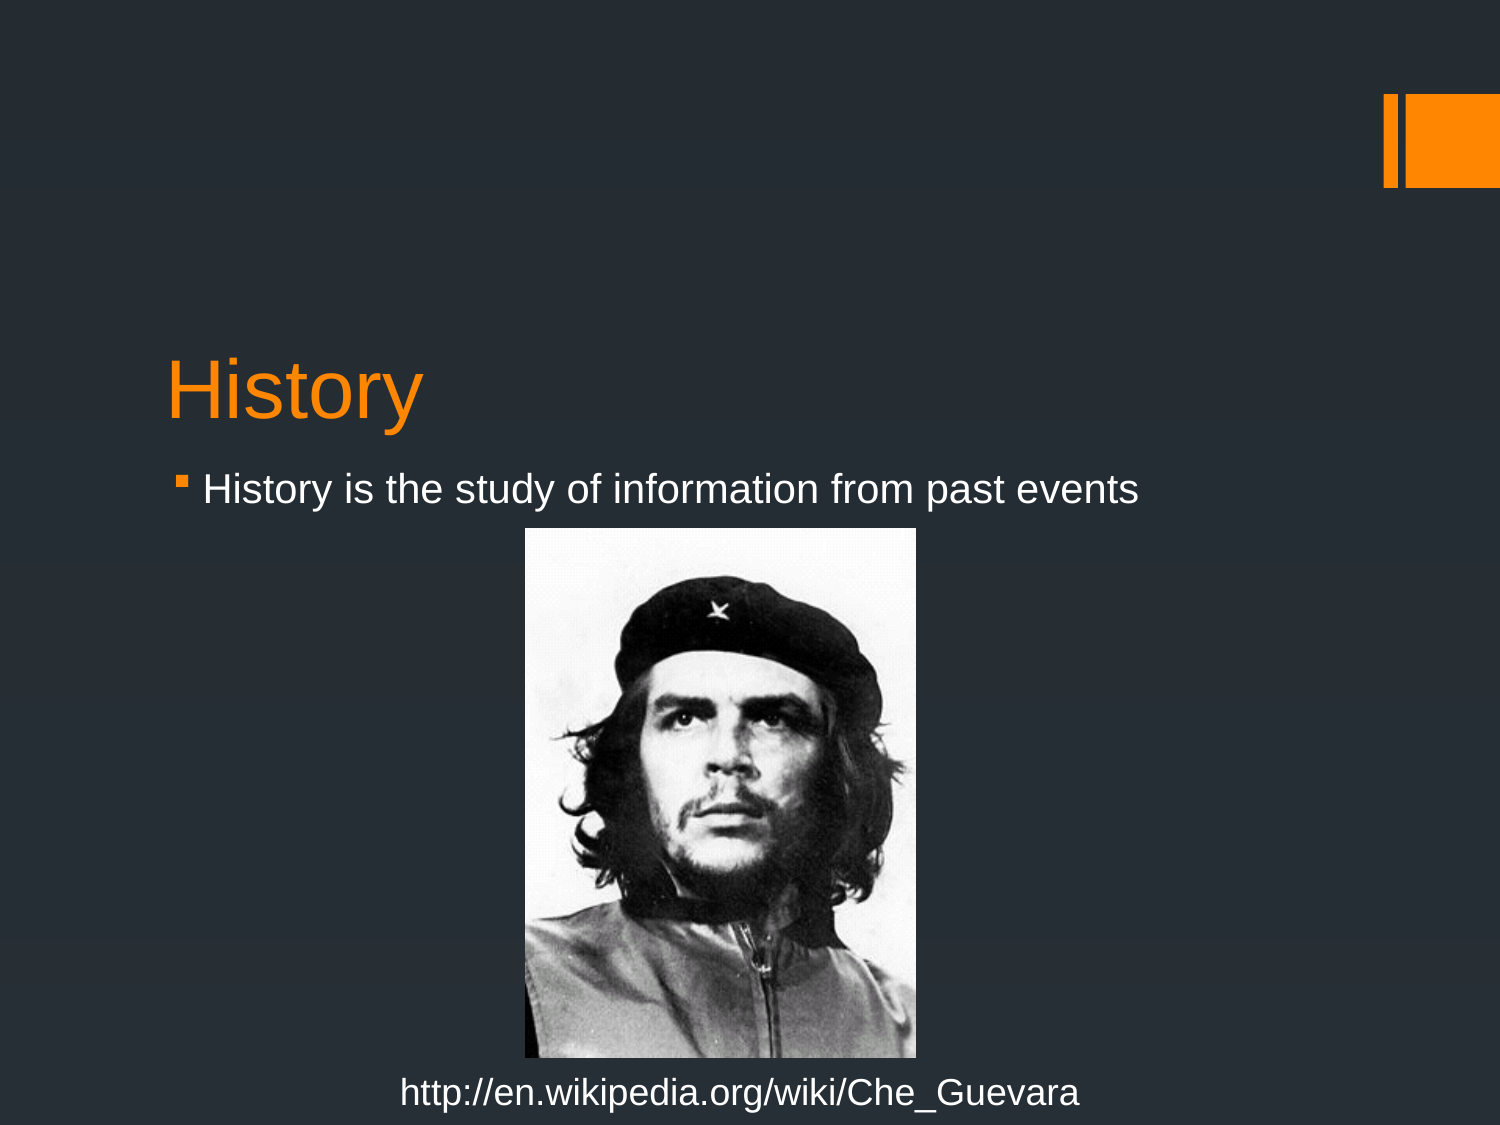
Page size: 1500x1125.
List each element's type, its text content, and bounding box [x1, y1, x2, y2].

picture [524, 528, 917, 1058]
list History is the study of information from past events [150, 454, 1350, 1035]
text_box http://en.wikipedia.org/wiki/Che_Guevara [385, 1060, 1095, 1121]
title History [150, 253, 1350, 443]
